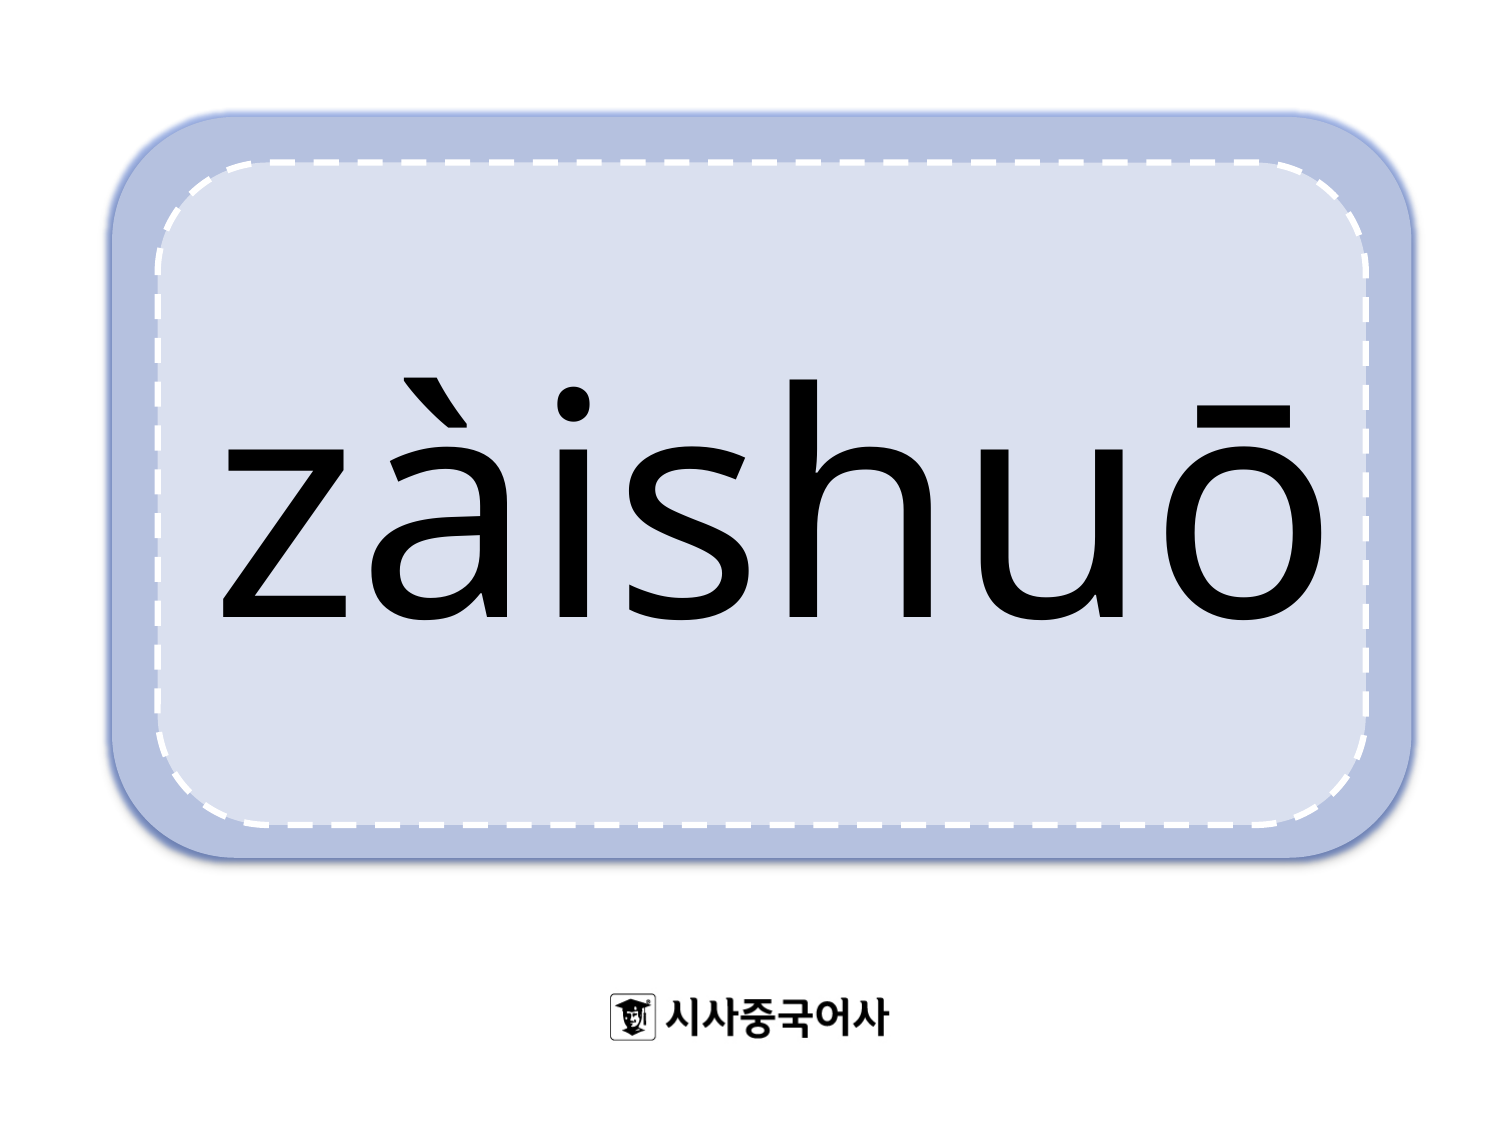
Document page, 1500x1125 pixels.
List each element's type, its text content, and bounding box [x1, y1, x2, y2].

text_box zàishuō [171, 160, 1380, 824]
picture [602, 987, 898, 1047]
